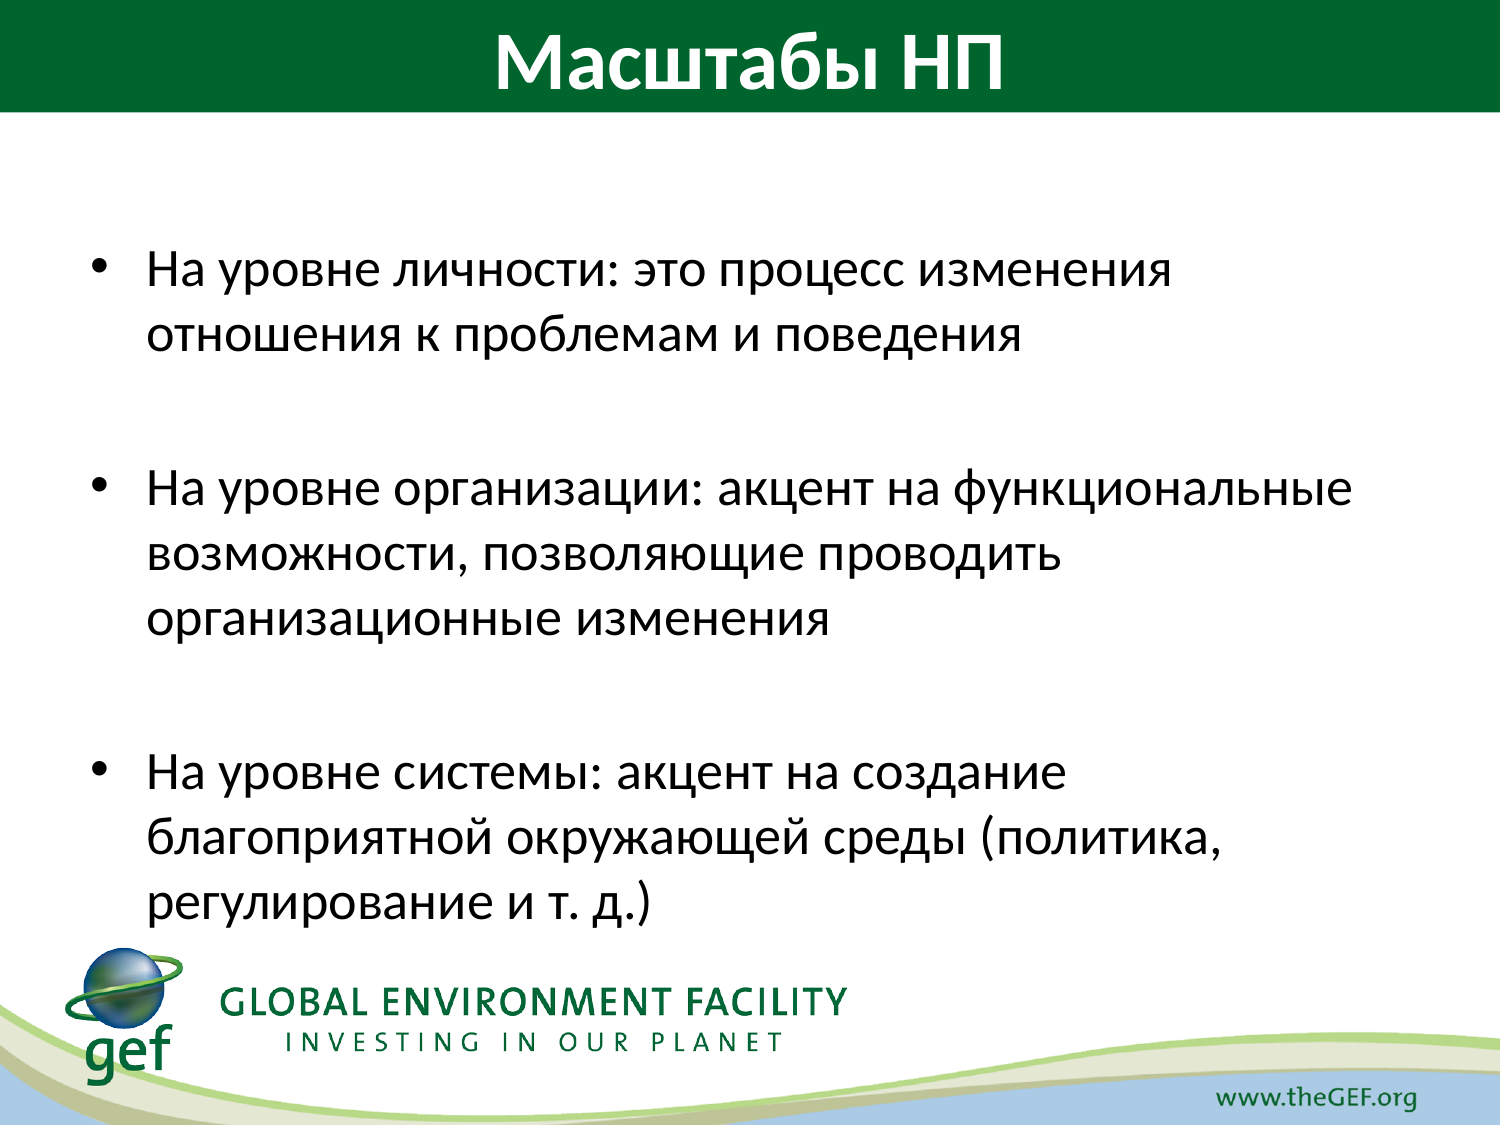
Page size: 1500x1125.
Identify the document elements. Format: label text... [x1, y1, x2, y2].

text_box Масштабы НП [0, 0, 1500, 113]
list На уровне личности: это процесс изменения отношения к проблемам и поведения На уровне организации: акцент на функциональные возможности, позволяющие проводить организационные изменения На уровне системы: акцент на создание благоприятной окружающей среды (политика, регулирование и т. д.) [75, 224, 1425, 863]
picture [0, 920, 1500, 1125]
